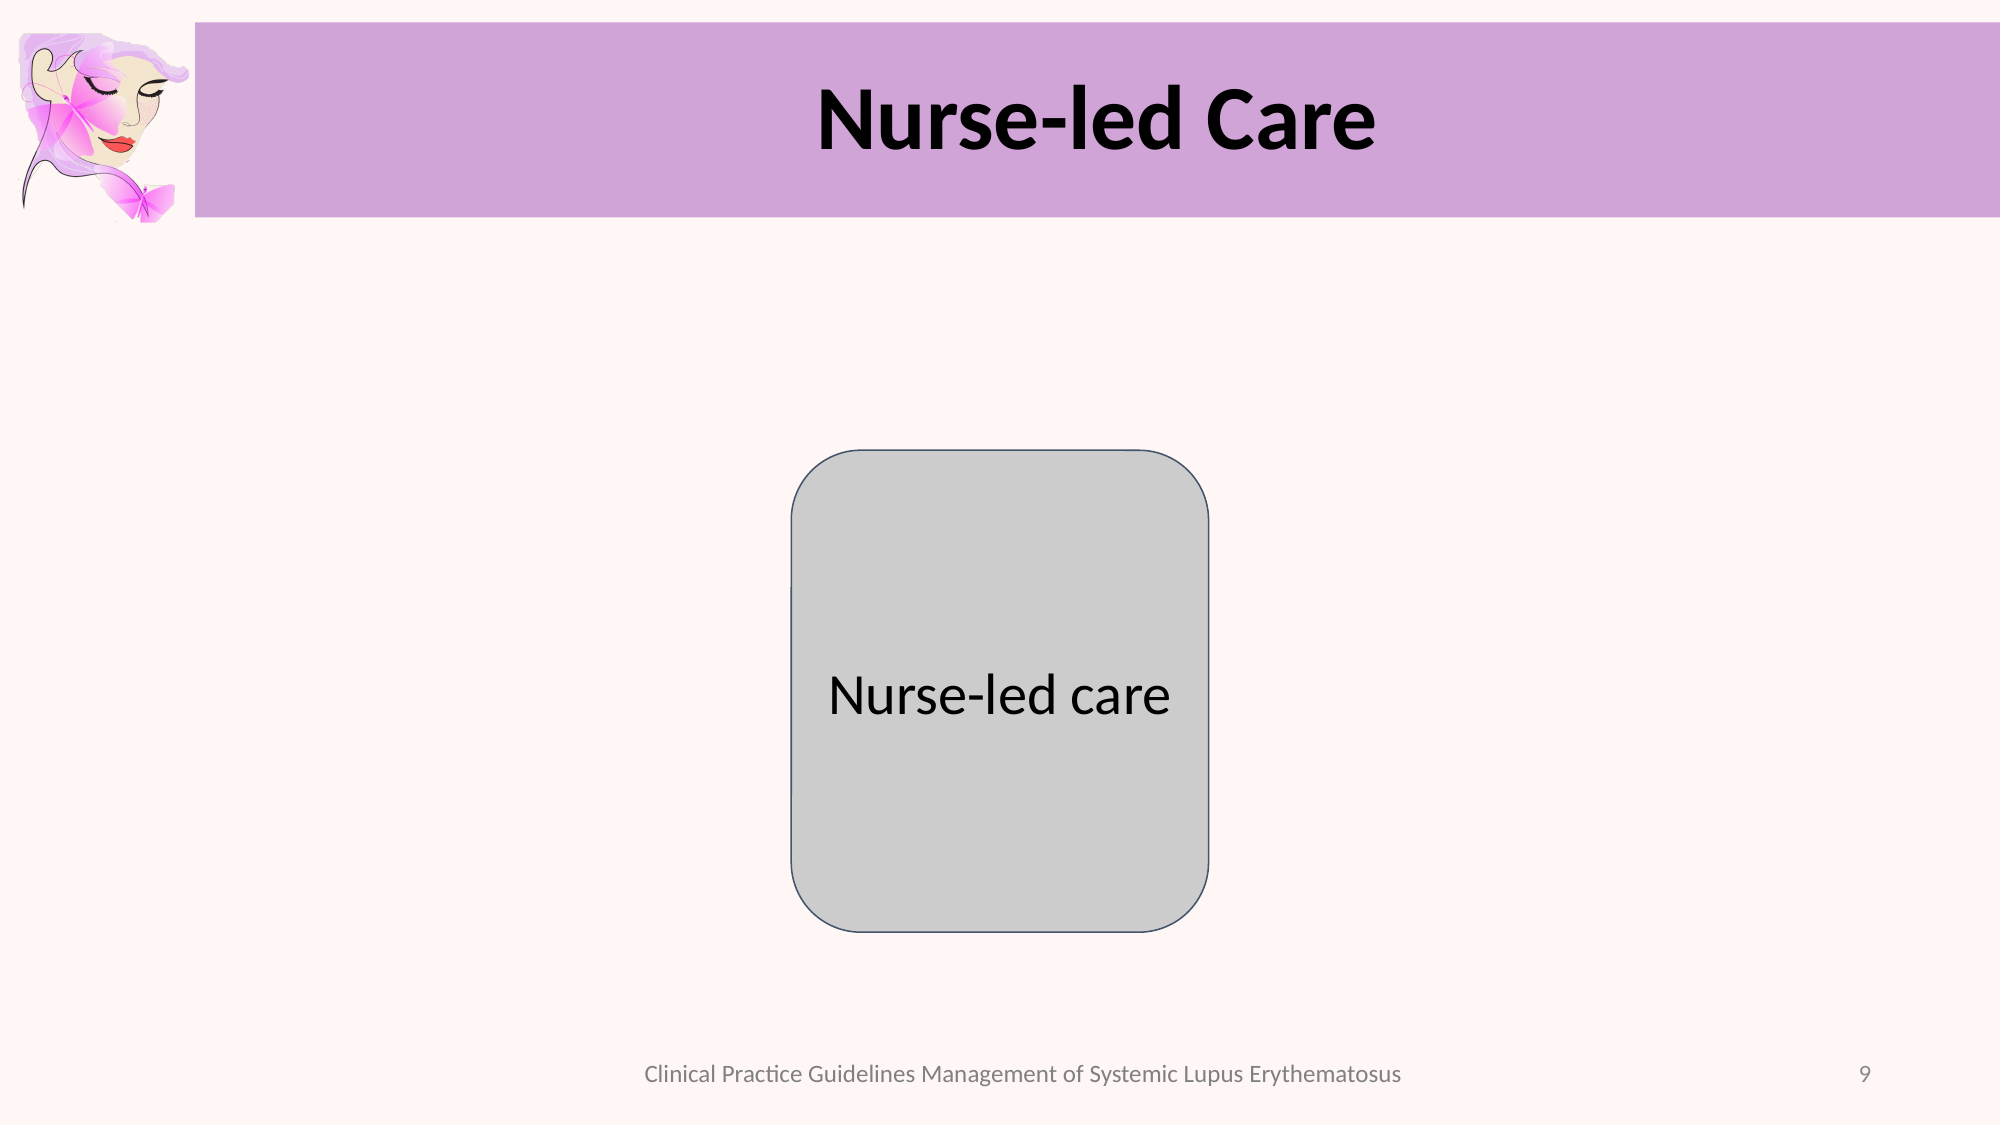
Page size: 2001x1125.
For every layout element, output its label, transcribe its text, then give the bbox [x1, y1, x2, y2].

slide_number 9 [1436, 1042, 1887, 1103]
text_box Nurse-led care [791, 450, 1209, 933]
picture [0, 10, 210, 248]
title Nurse-led Care [195, 22, 2000, 218]
